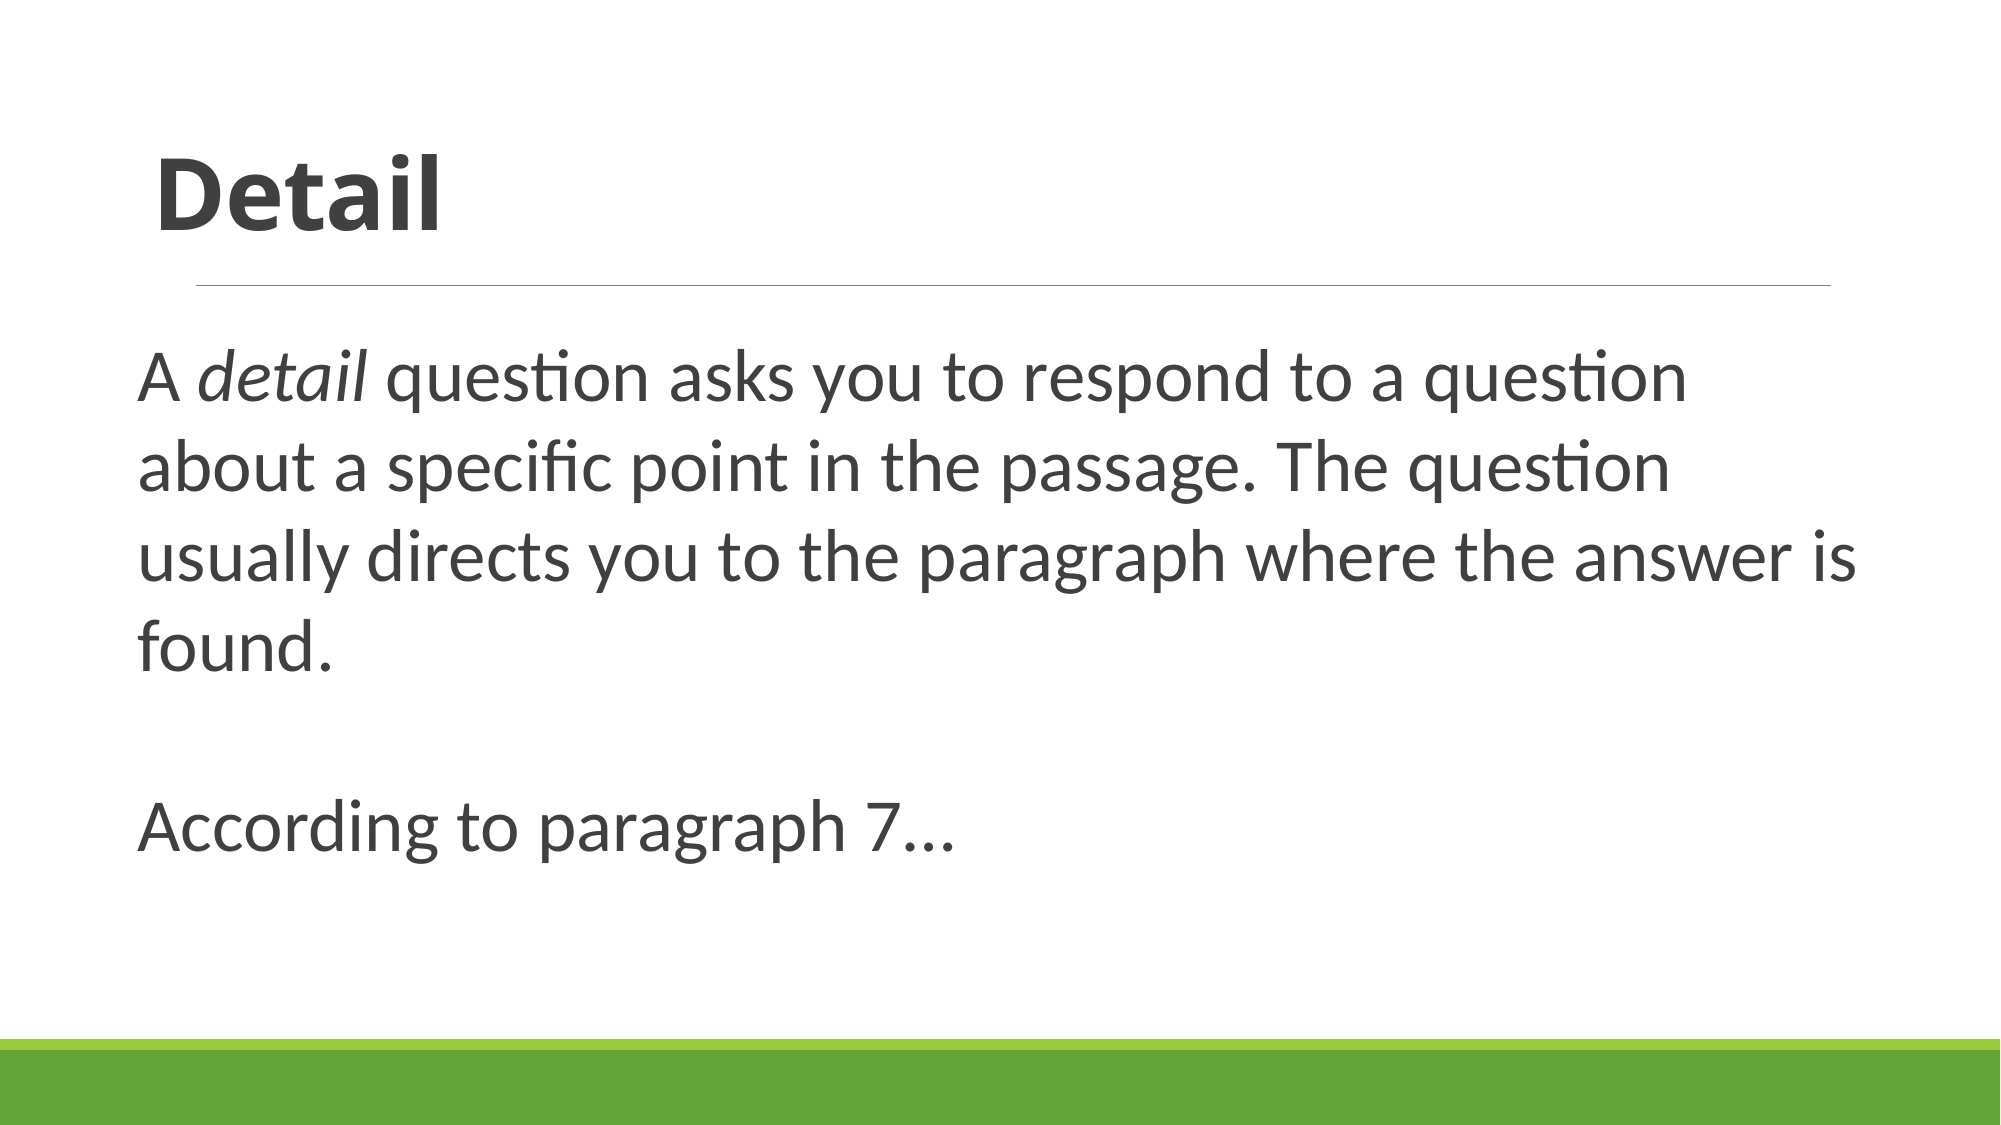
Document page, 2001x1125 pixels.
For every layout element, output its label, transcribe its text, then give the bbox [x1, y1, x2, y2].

title Detail [137, 40, 1863, 259]
list A detail question asks you to respond to a question about a specific point in the passage. The question usually directs you to the paragraph where the answer is found. According to paragraph 7… [137, 319, 1863, 1014]
